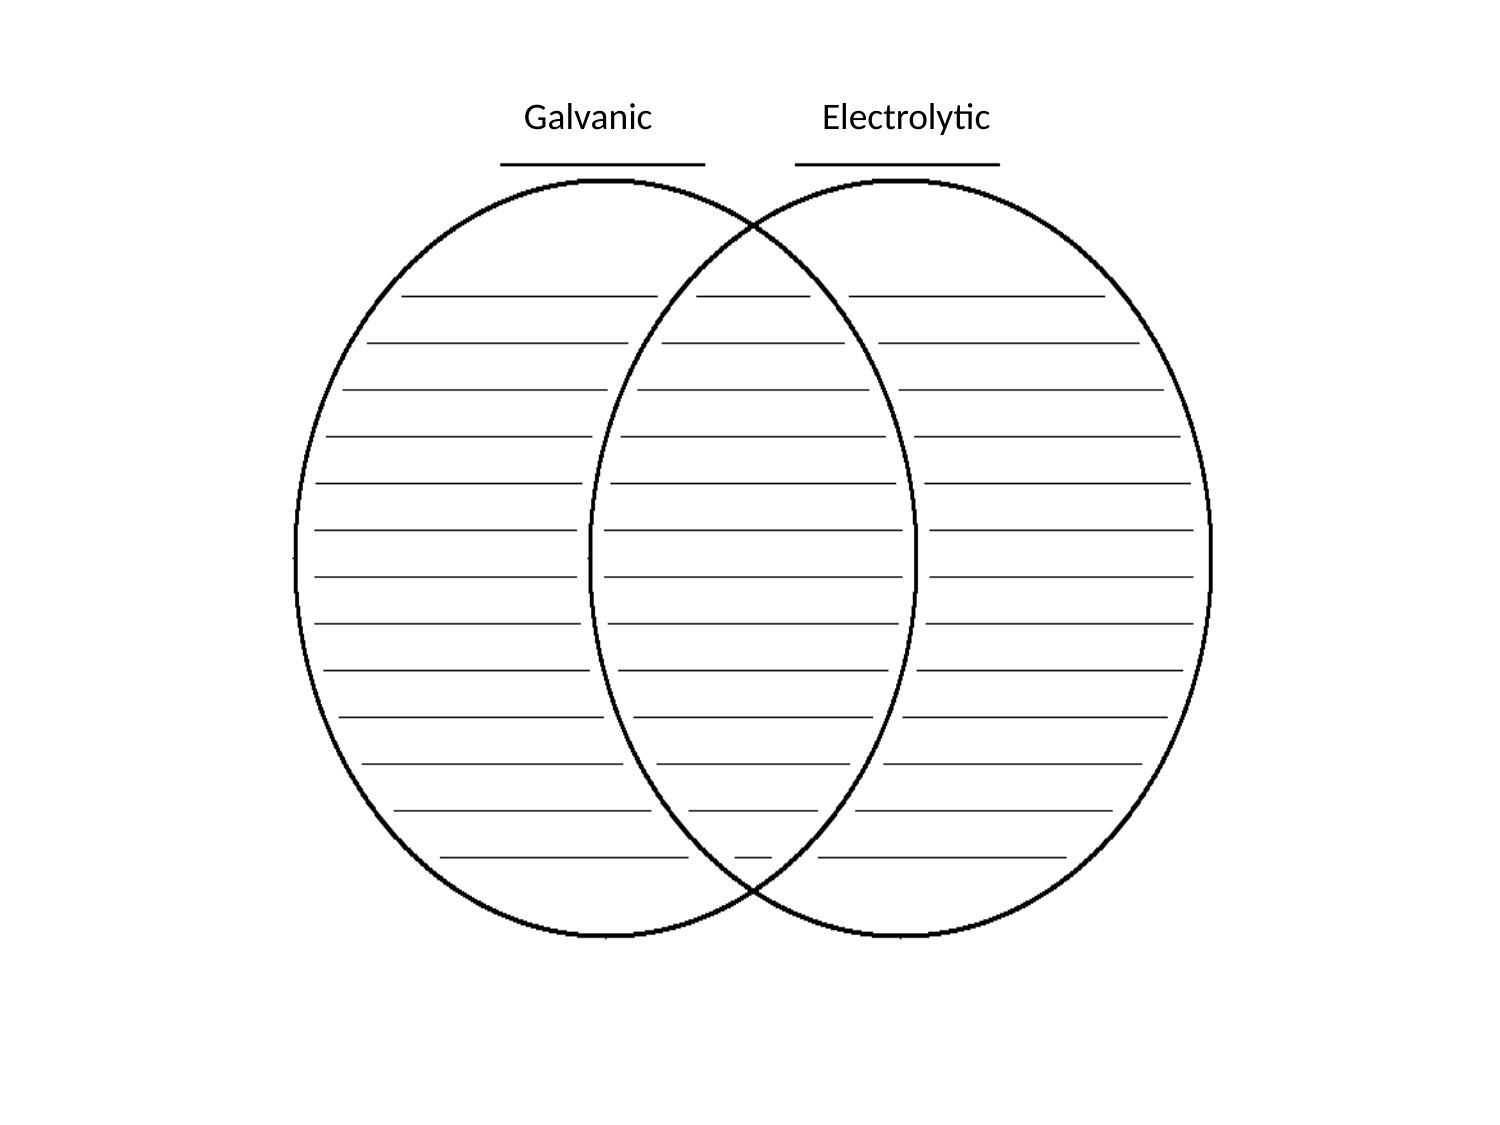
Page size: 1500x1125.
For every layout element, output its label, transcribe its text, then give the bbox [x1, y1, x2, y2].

text_box Galvanic [509, 85, 783, 144]
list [39, 145, 1465, 954]
text_box Electrolytic [807, 85, 1081, 144]
